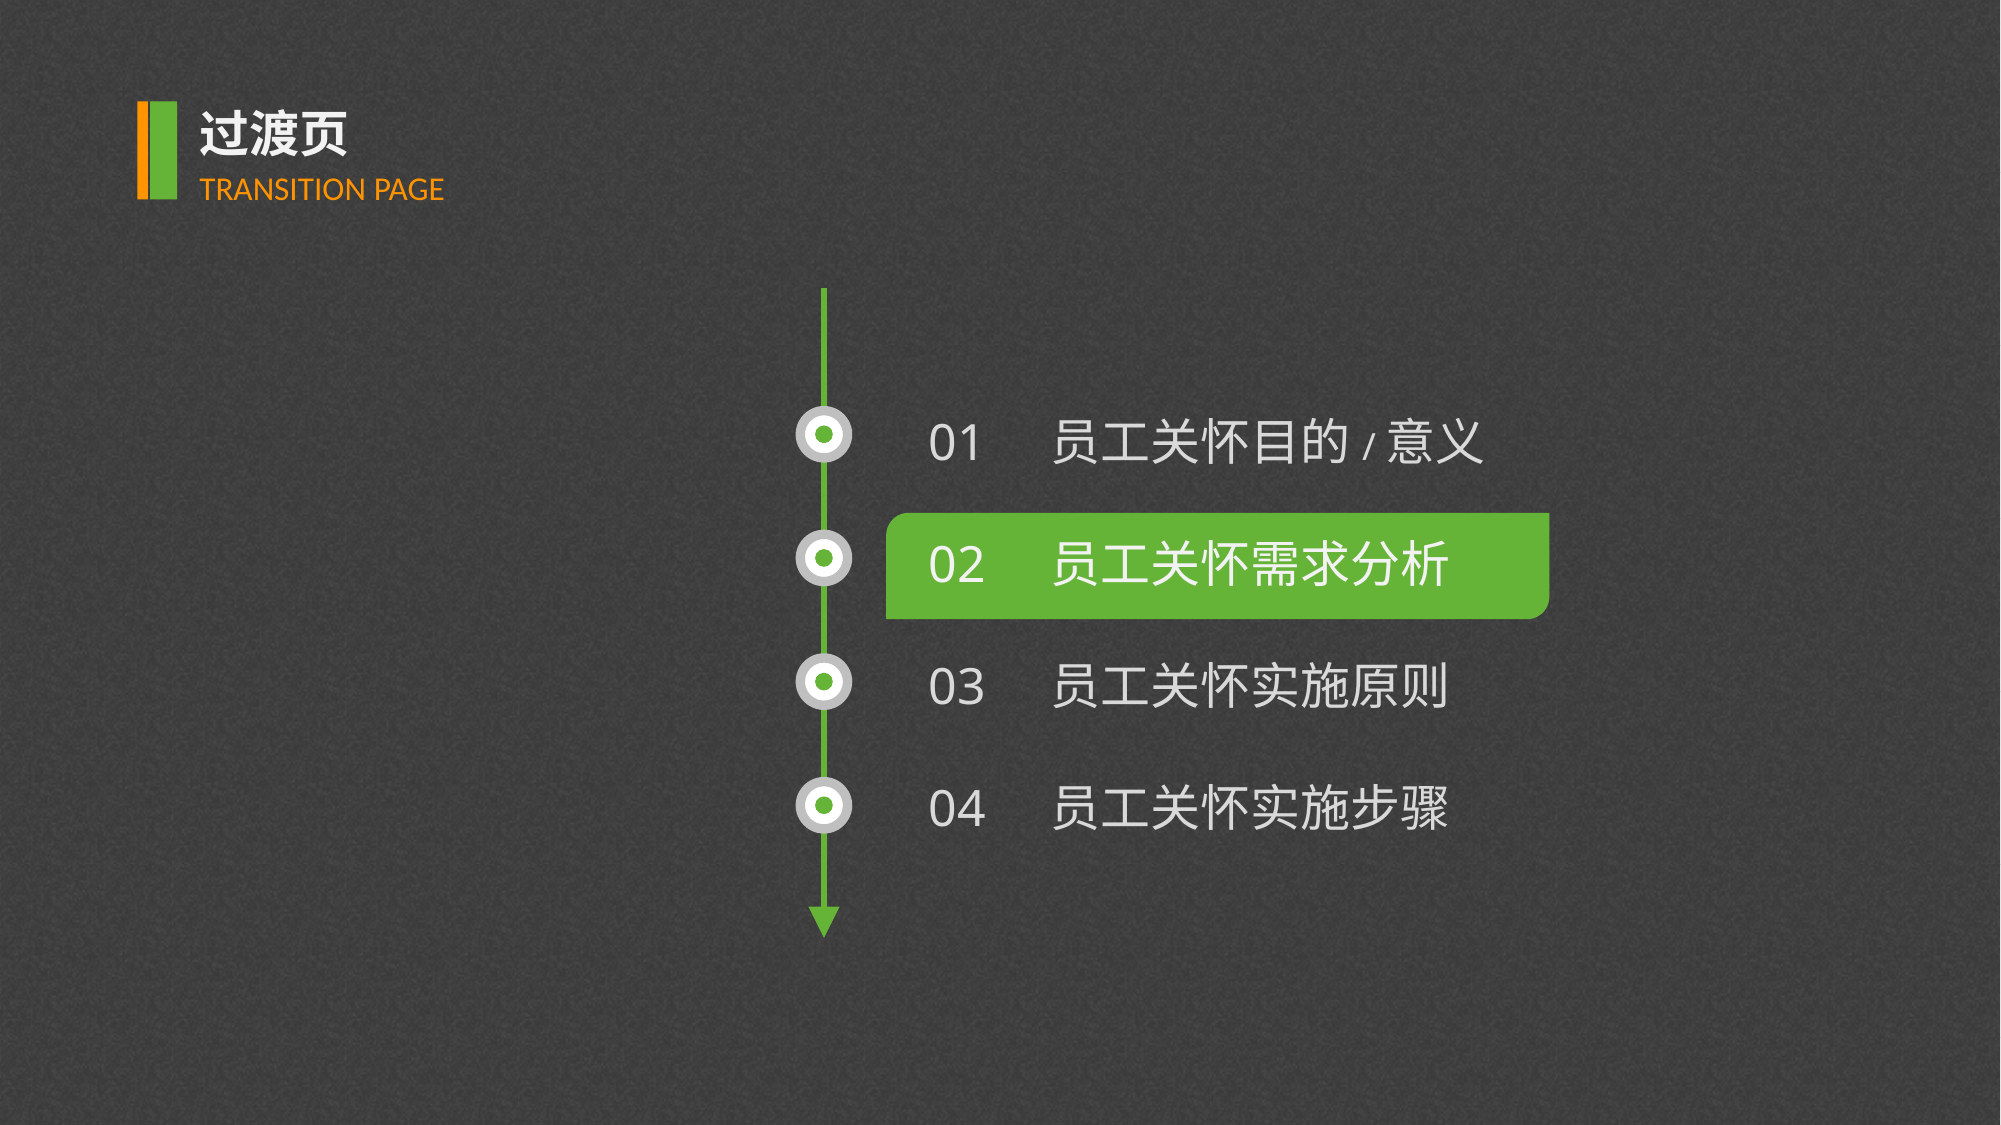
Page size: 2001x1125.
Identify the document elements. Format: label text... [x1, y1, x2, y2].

text_box [885, 511, 1551, 621]
text_box 02 员工关怀需求分析 [928, 532, 1558, 593]
picture [0, 0, 2001, 1125]
